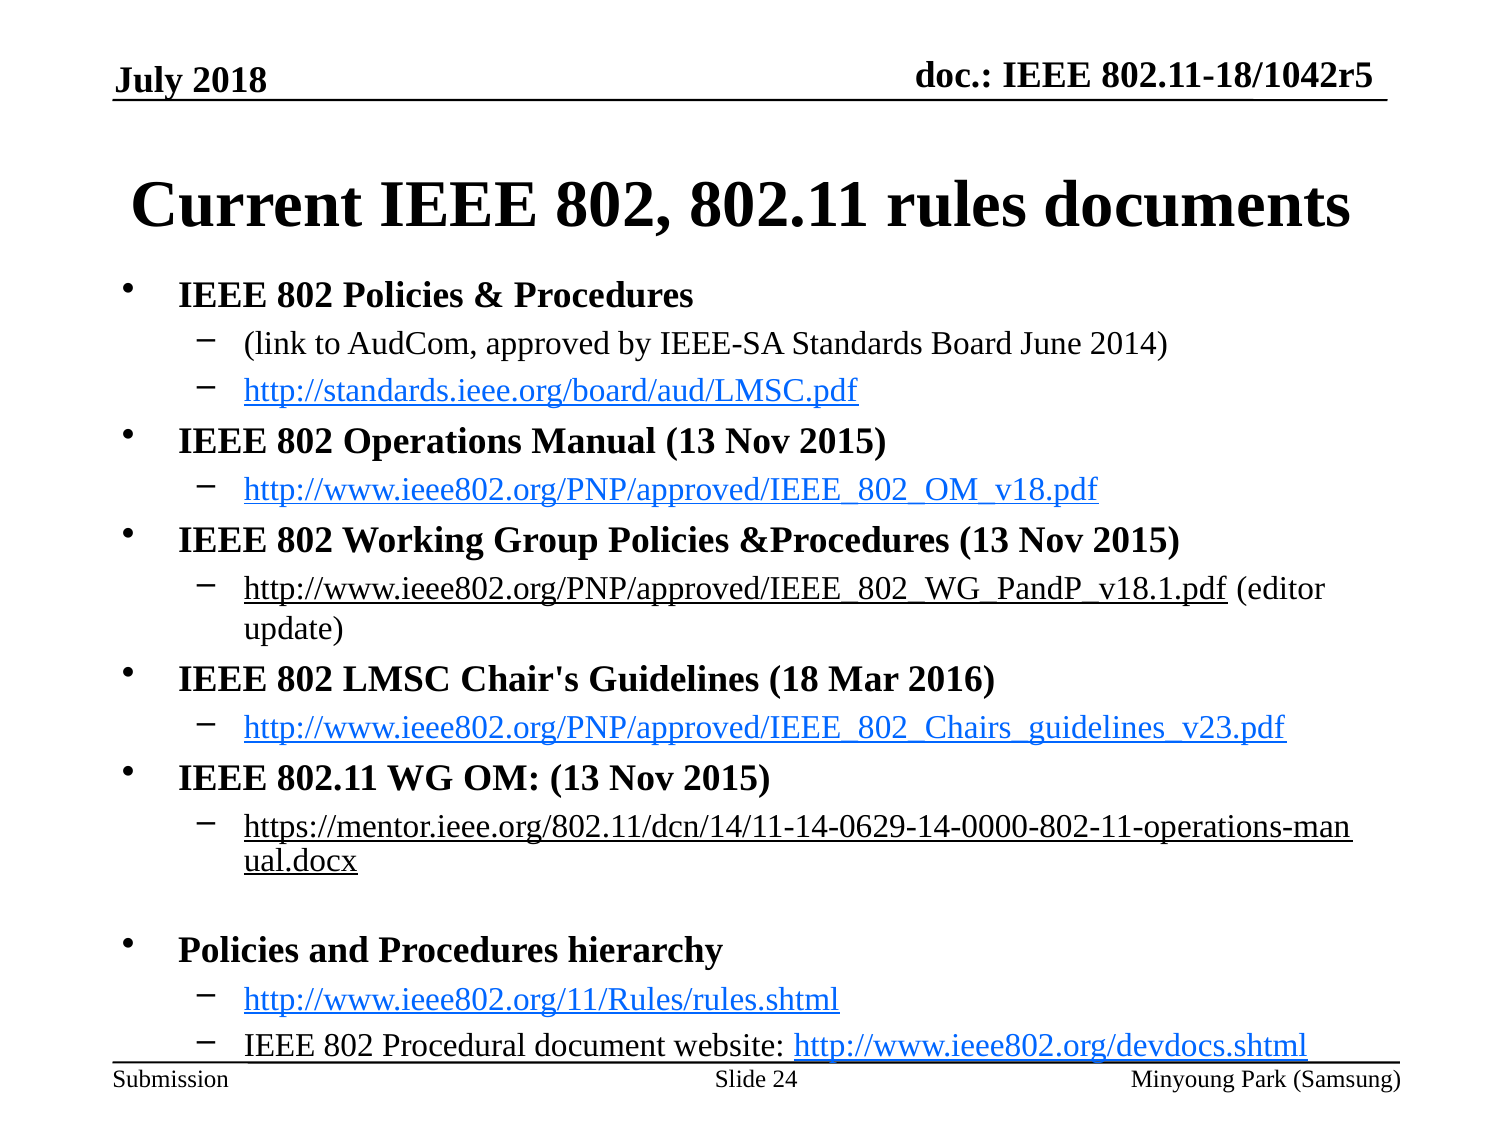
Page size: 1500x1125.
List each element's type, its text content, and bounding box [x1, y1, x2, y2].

title Current IEEE 802, 802.11 rules documents [112, 112, 1388, 288]
slide_number Slide 24 [712, 1061, 800, 1093]
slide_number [114, 54, 335, 101]
footer Minyoung Park (Samsung) [949, 1061, 1402, 1093]
list IEEE 802 Policies & Procedures (link to AudCom, approved by IEEE-SA Standards Board June 2014) http://standards.ieee.org/board/aud/LMSC.pdf IEEE 802 Operations Manual (13 Nov 2015) http://www.ieee802.org/PNP/approved/IEEE_802_OM_v18.pdf IEEE 802 Working Group Policies &Procedures (13 Nov 2015) http://www.ieee802.org/PNP/approved/IEEE_802_WG_PandP_v18.1.pdf (editor update) IEEE 802 LMSC Chair's Guidelines (18 Mar 2016) http://www.ieee802.org/PNP/approved/IEEE_802_Chairs_guidelines_v23.pdf IEEE 802.11 WG OM: (13 Nov 2015) https://mentor.ieee.org/802.11/dcn/14/11-14-0629-14-0000-802-11-operations-manual.docx Policies and Procedures hierarchy http://www.ieee802.org/11/Rules/rules.shtml IEEE 802 Procedural document website: http://www.ieee802.org/devdocs.shtml [106, 262, 1382, 938]
